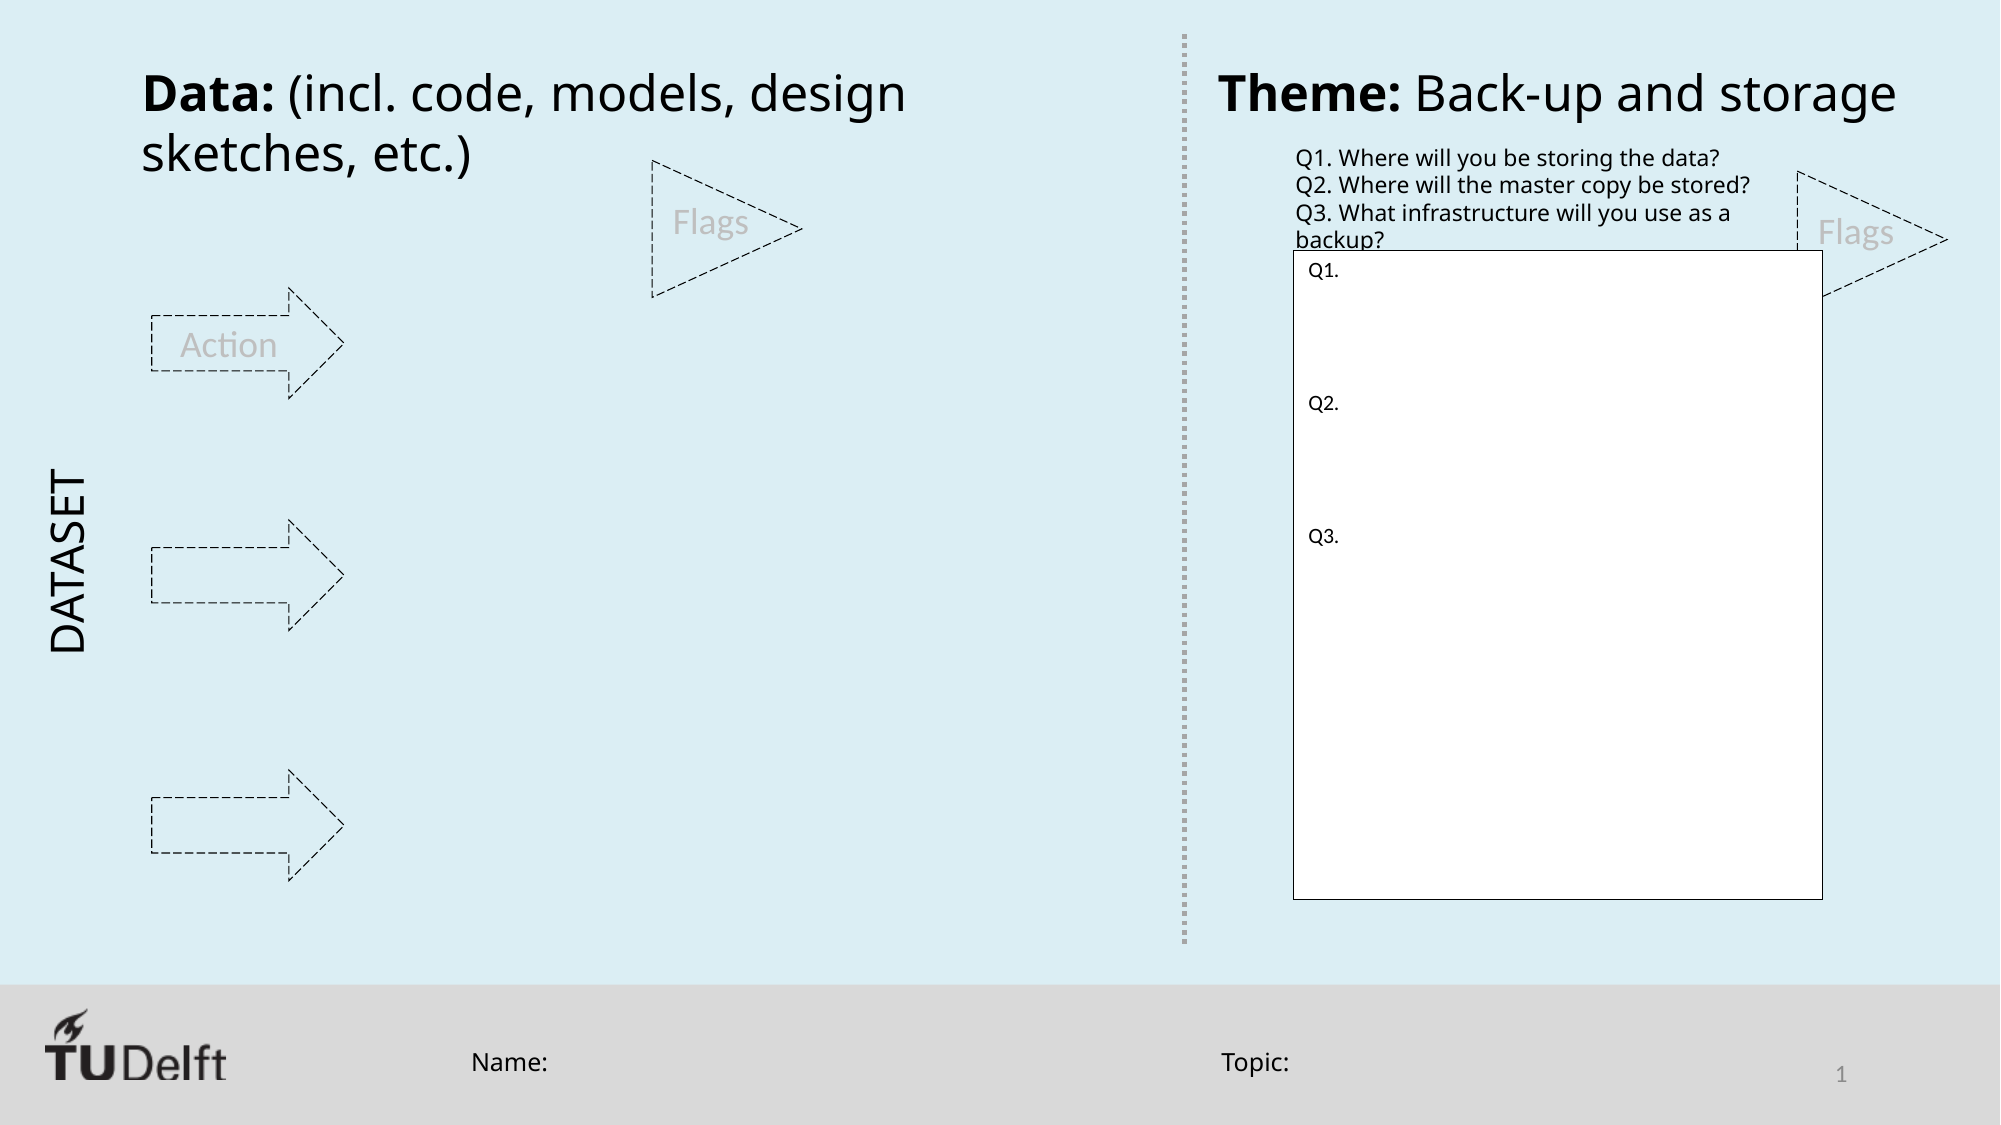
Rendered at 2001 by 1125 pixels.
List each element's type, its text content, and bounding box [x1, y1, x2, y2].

text_box Topic: [1206, 1042, 1882, 1108]
text_box Name: [455, 1042, 1131, 1108]
list Q1. Q2. Q3. [1293, 250, 1823, 900]
